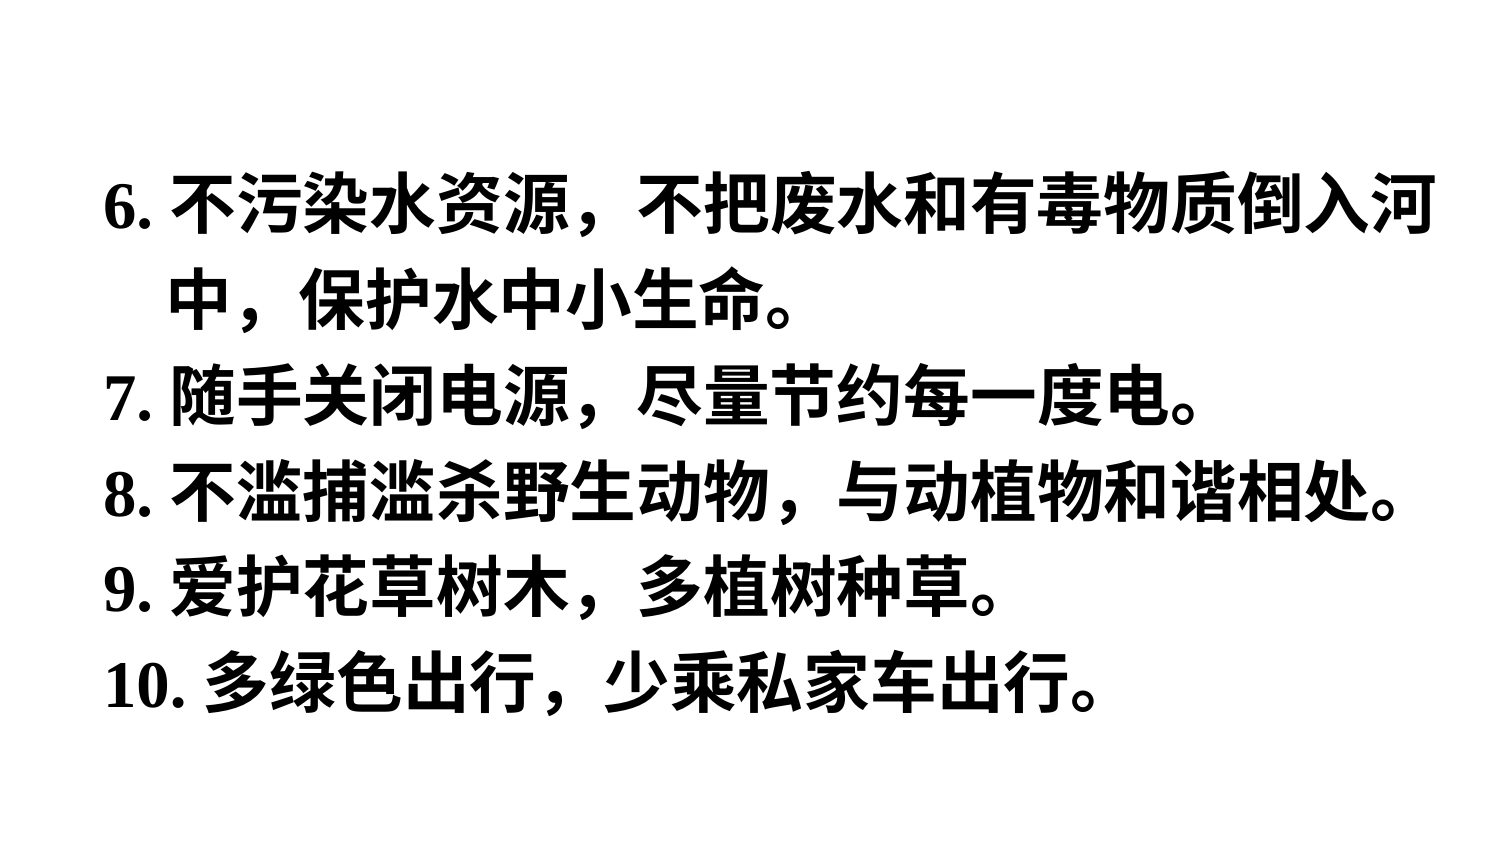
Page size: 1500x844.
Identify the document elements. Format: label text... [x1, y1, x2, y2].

text_box 6.不污染水资源，不把废水和有毒物质倒入河 中，保护水中小生命。 7.随手关闭电源，尽量节约每一度电。 8.不滥捕滥杀野生动物，与动植物和谐相处。 9.爱护花草树木，多植树种草。 10.多绿色出行，少乘私家车出行。 [88, 138, 1471, 729]
